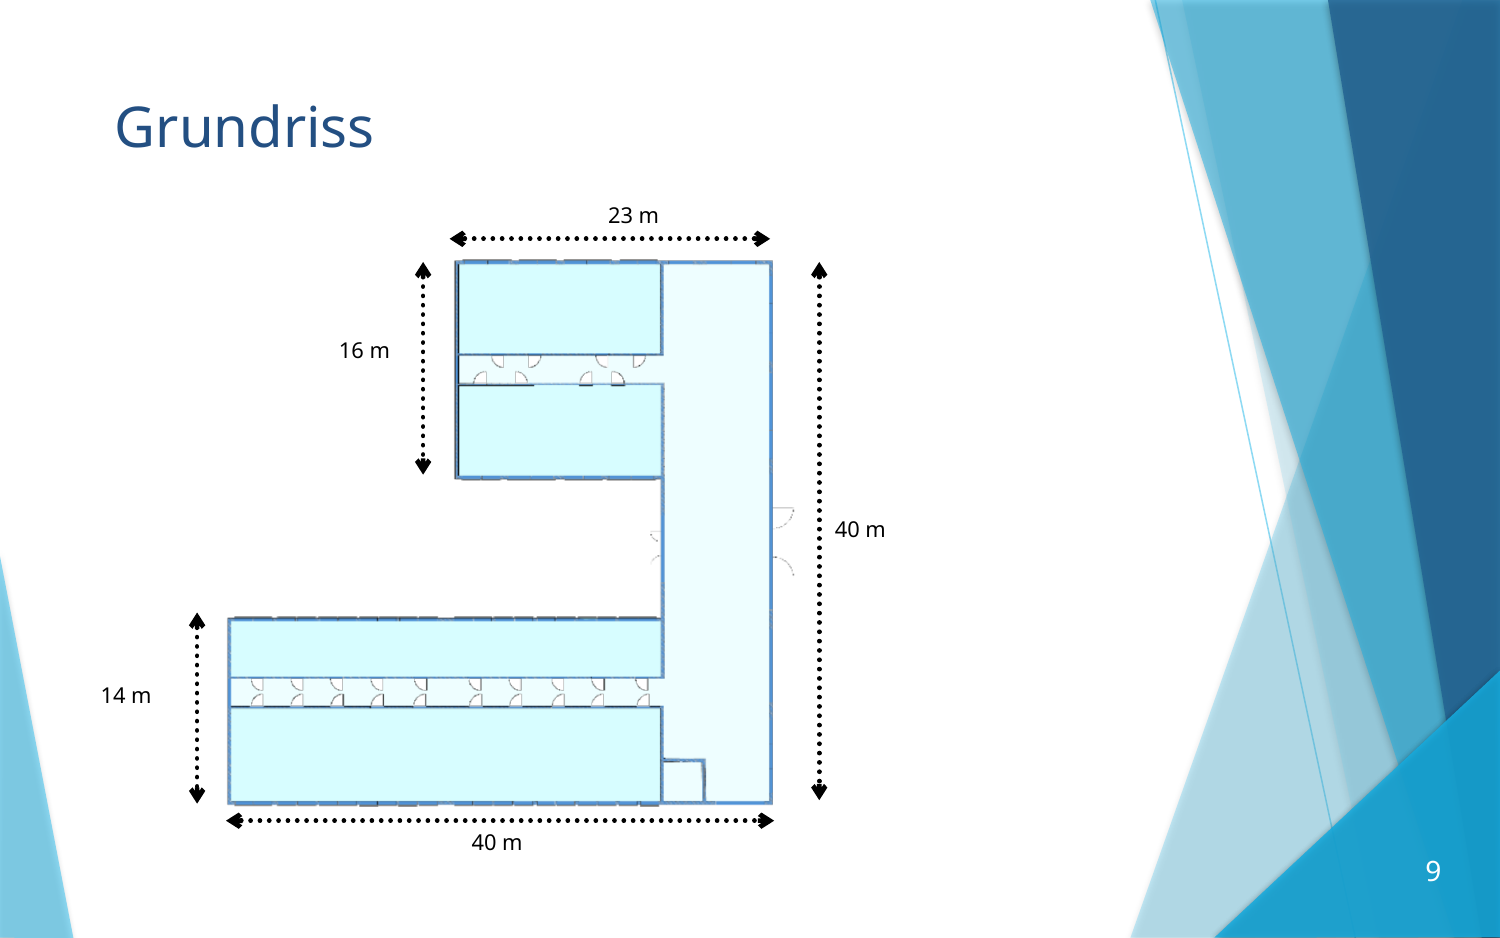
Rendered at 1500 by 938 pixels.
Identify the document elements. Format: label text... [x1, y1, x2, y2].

text_box 40 m [456, 831, 538, 863]
title Grundriss [99, 83, 1142, 231]
picture [221, 236, 805, 822]
text_box 14 m [85, 674, 167, 716]
slide_number 9 [1372, 847, 1457, 898]
text_box 40 m [825, 508, 901, 550]
text_box 23 m [593, 194, 675, 235]
